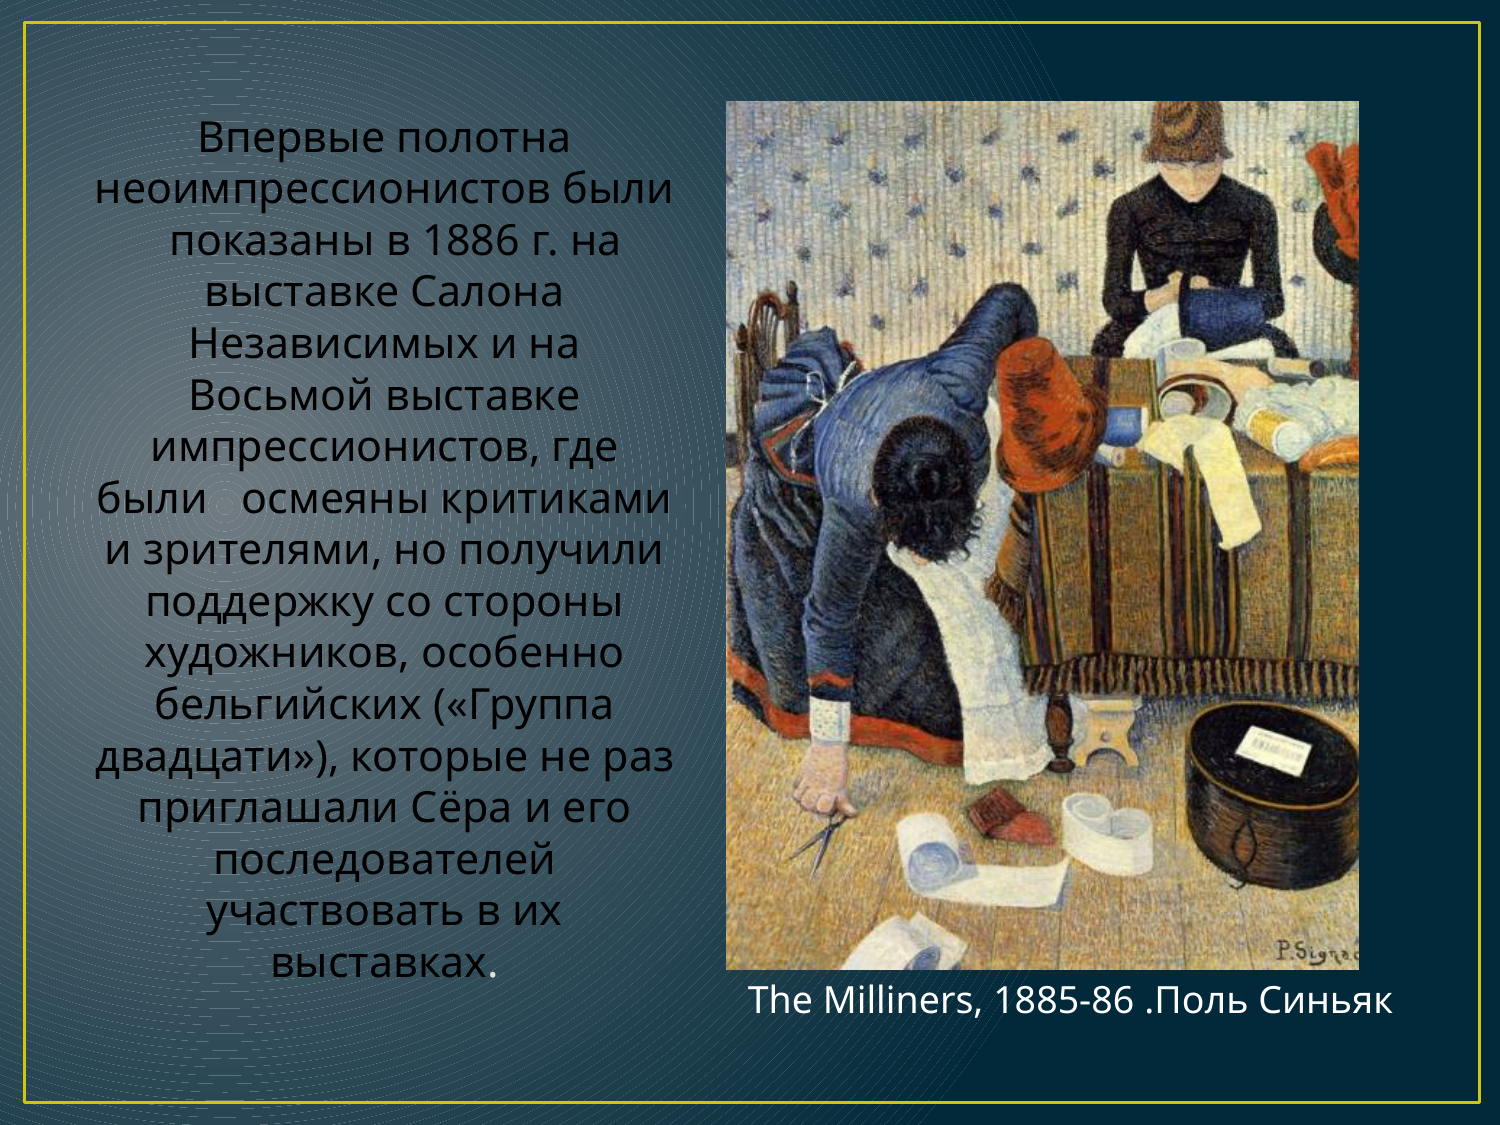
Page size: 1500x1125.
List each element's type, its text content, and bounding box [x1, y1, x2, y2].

picture [726, 95, 1358, 970]
list Впервые полотна неоимпрессионистов были показаны в 1886 г. на выставке Салона Независимых и на Восьмой выставке импрессионистов, где были осмеяны критиками и зрителями, но получили поддержку со стороны художников, особенно бельгийских («Группа двадцати»), которые не раз приглашали Сёра и его последователей участвовать в их выставках. [76, 101, 693, 1005]
text_box The Milliners, 1885-86 .Поль Синьяк [733, 969, 1418, 1029]
